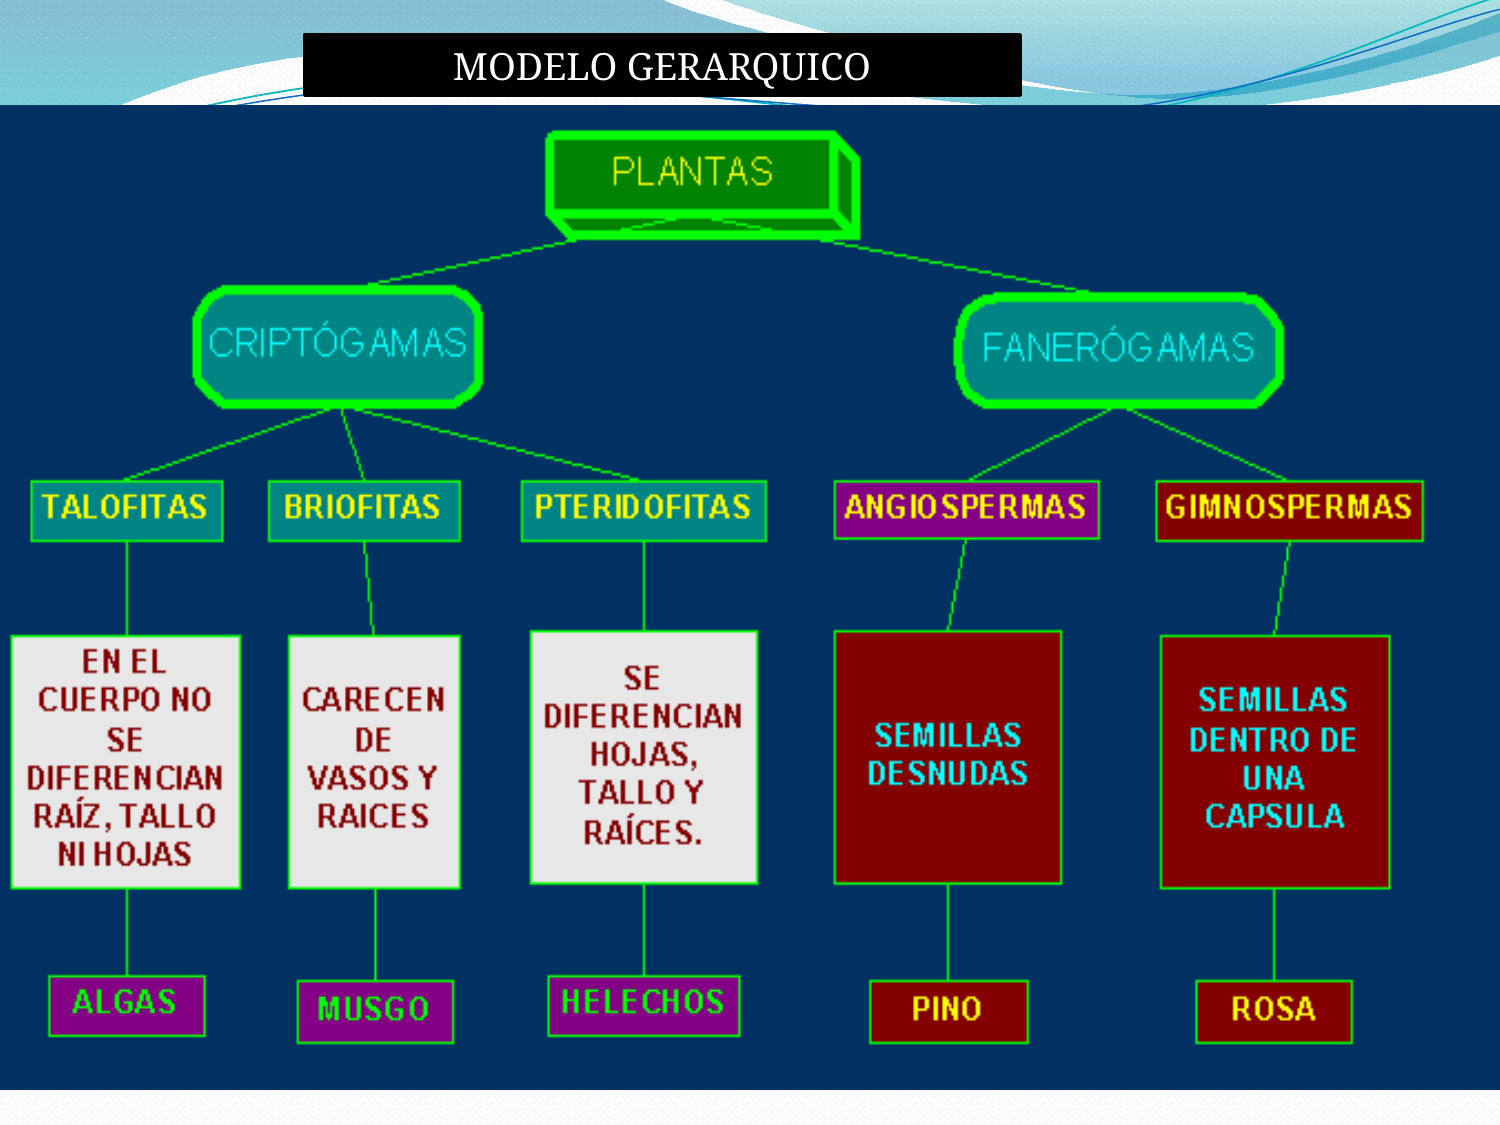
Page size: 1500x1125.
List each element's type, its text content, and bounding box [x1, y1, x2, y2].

picture [0, 105, 1500, 1091]
text_box MODELO GERARQUICO [303, 33, 1022, 97]
